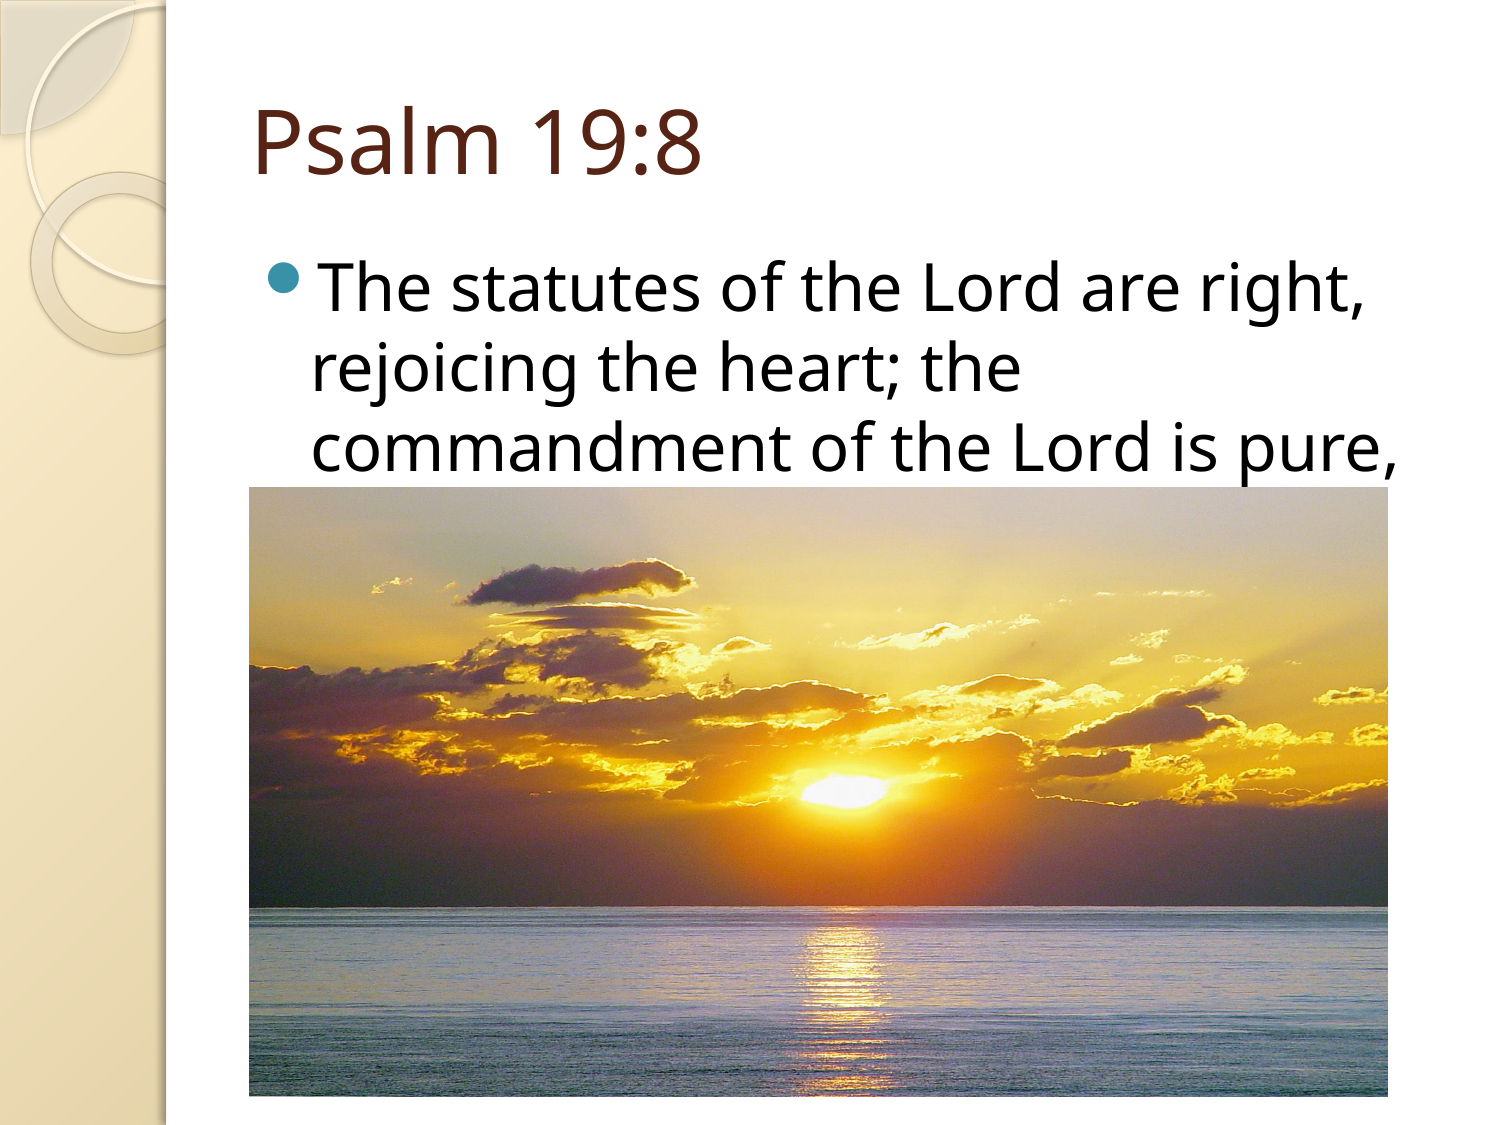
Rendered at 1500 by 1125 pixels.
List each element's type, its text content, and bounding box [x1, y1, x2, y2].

list The statutes of the Lord are right, rejoicing the heart; the commandment of the Lord is pure, enlightening the eyes. [235, 237, 1466, 1025]
picture [249, 487, 1388, 1098]
title Psalm 19:8 [235, 45, 1466, 233]
